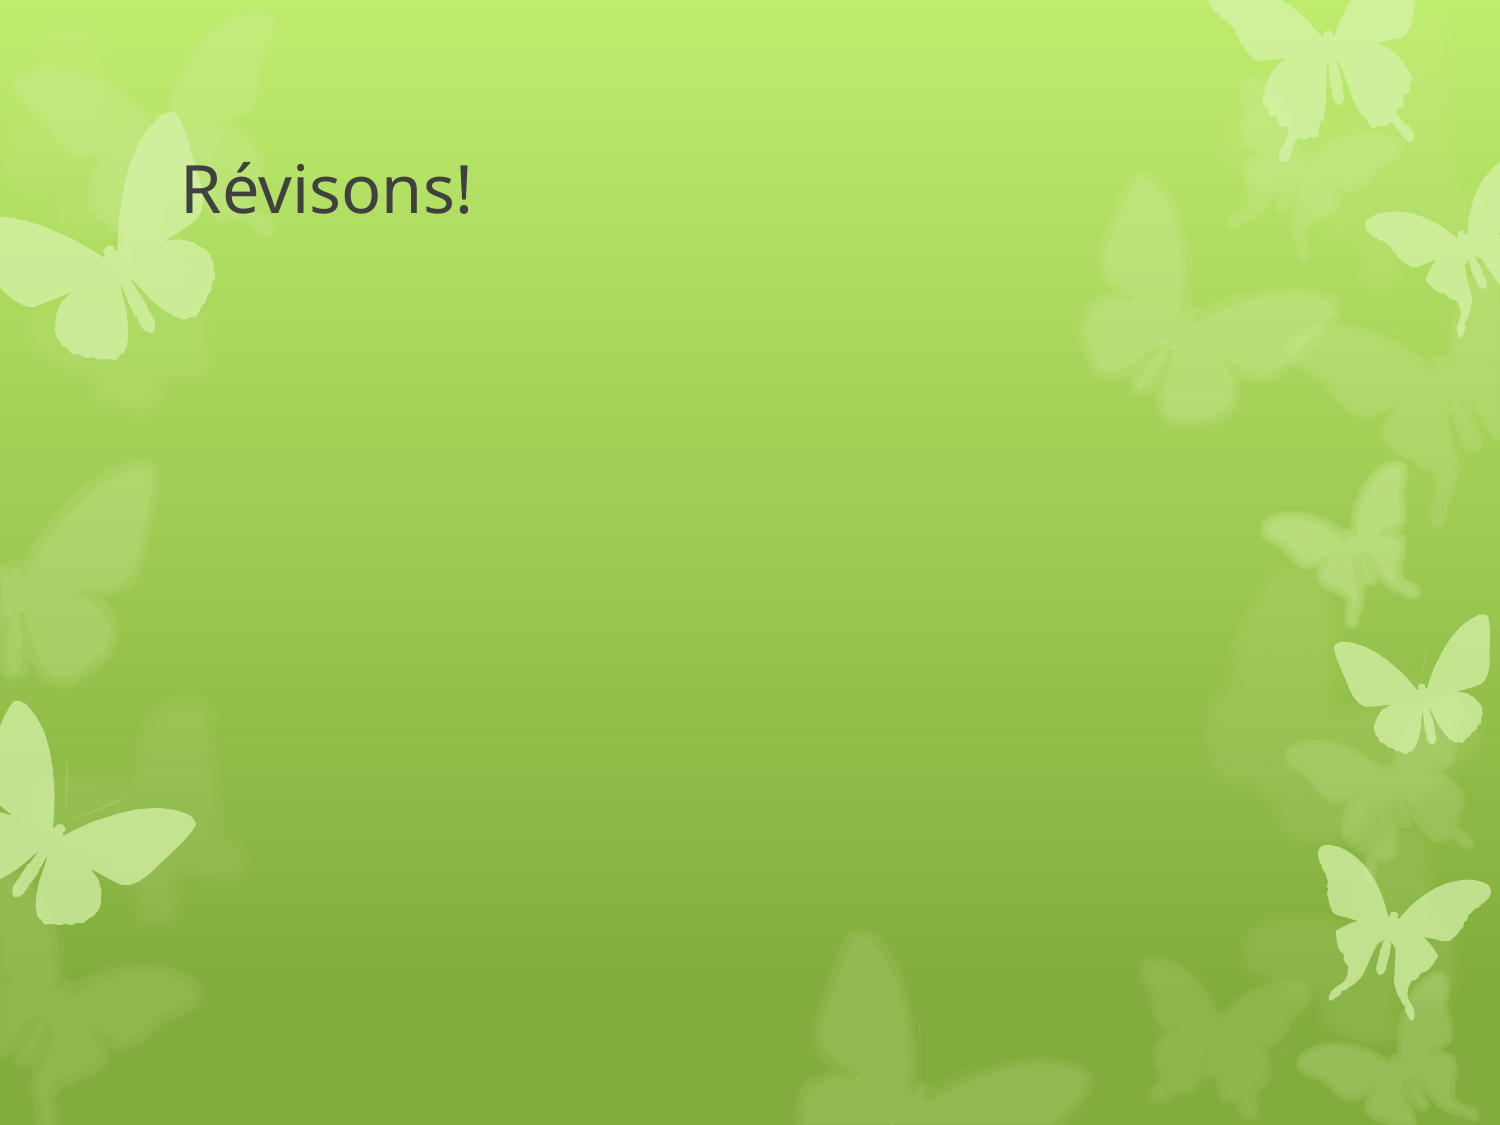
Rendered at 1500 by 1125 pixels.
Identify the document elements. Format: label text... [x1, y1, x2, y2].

title Révisons! [165, 110, 1335, 263]
